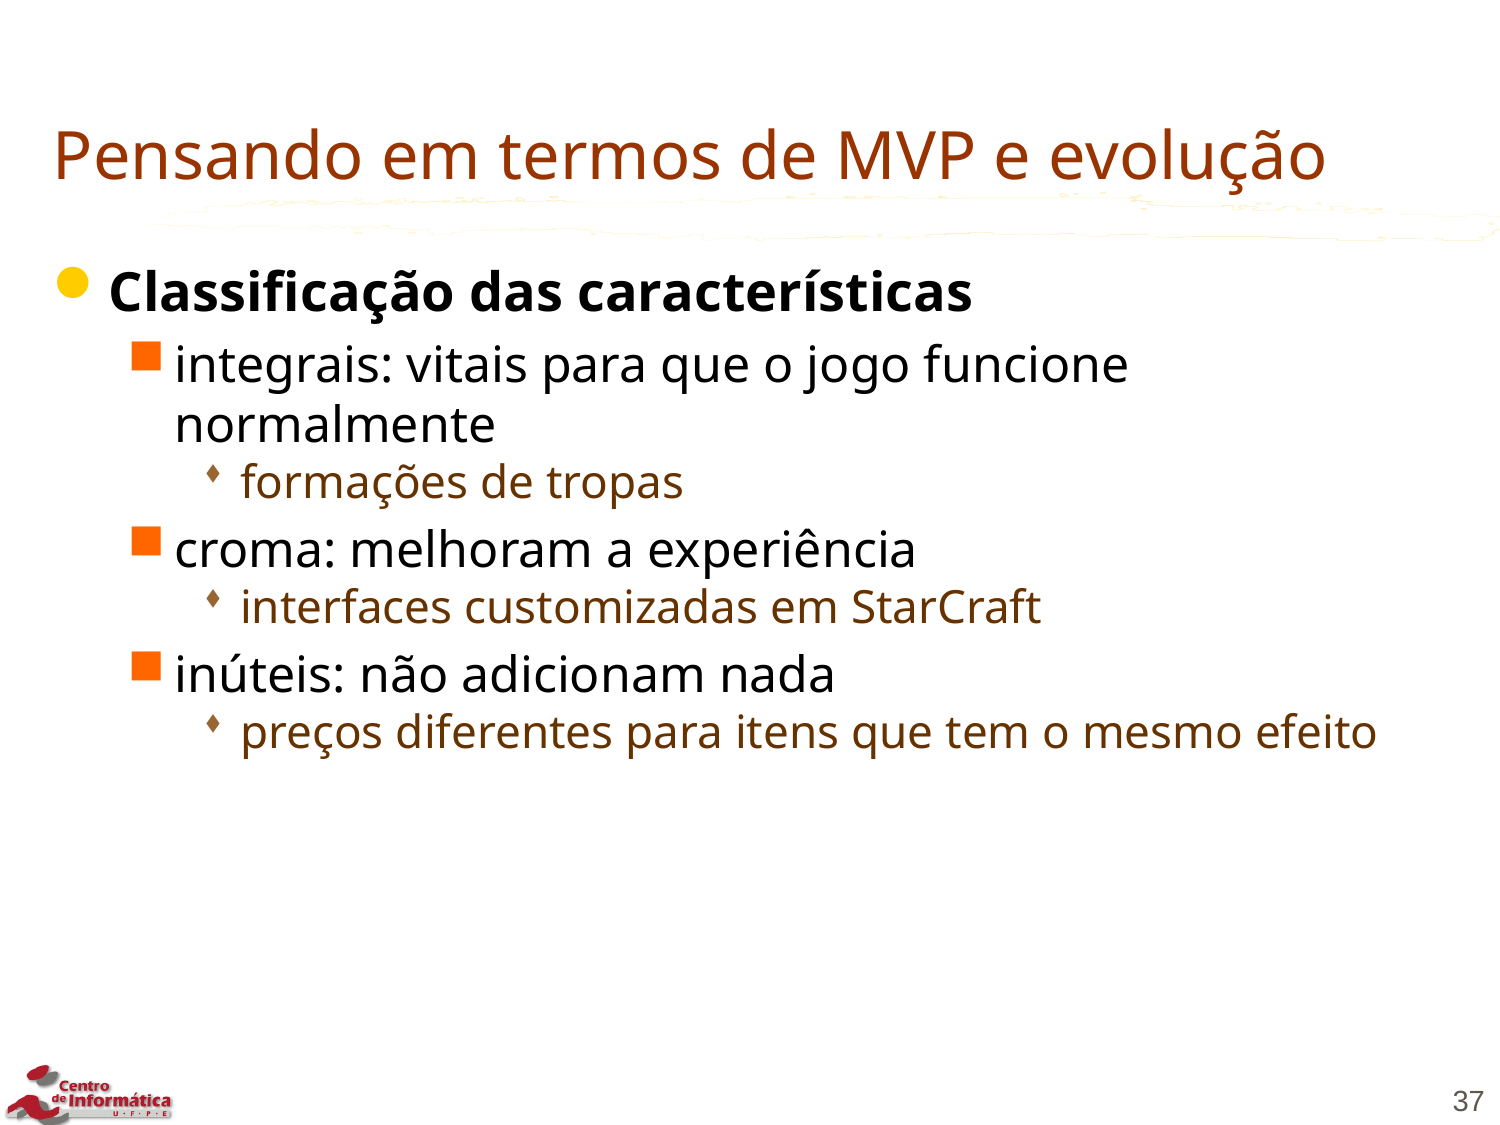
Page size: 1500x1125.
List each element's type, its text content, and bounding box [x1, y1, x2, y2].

list Classificação das características integrais: vitais para que o jogo funcione normalmente formações de tropas croma: melhoram a experiência interfaces customizadas em StarCraft inúteis: não adicionam nada preços diferentes para itens que tem o mesmo efeito [37, 249, 1475, 1025]
title Pensando em termos de MVP e evolução [37, 12, 1434, 200]
picture [0, 1062, 175, 1125]
slide_number 37 [1187, 1049, 1500, 1125]
